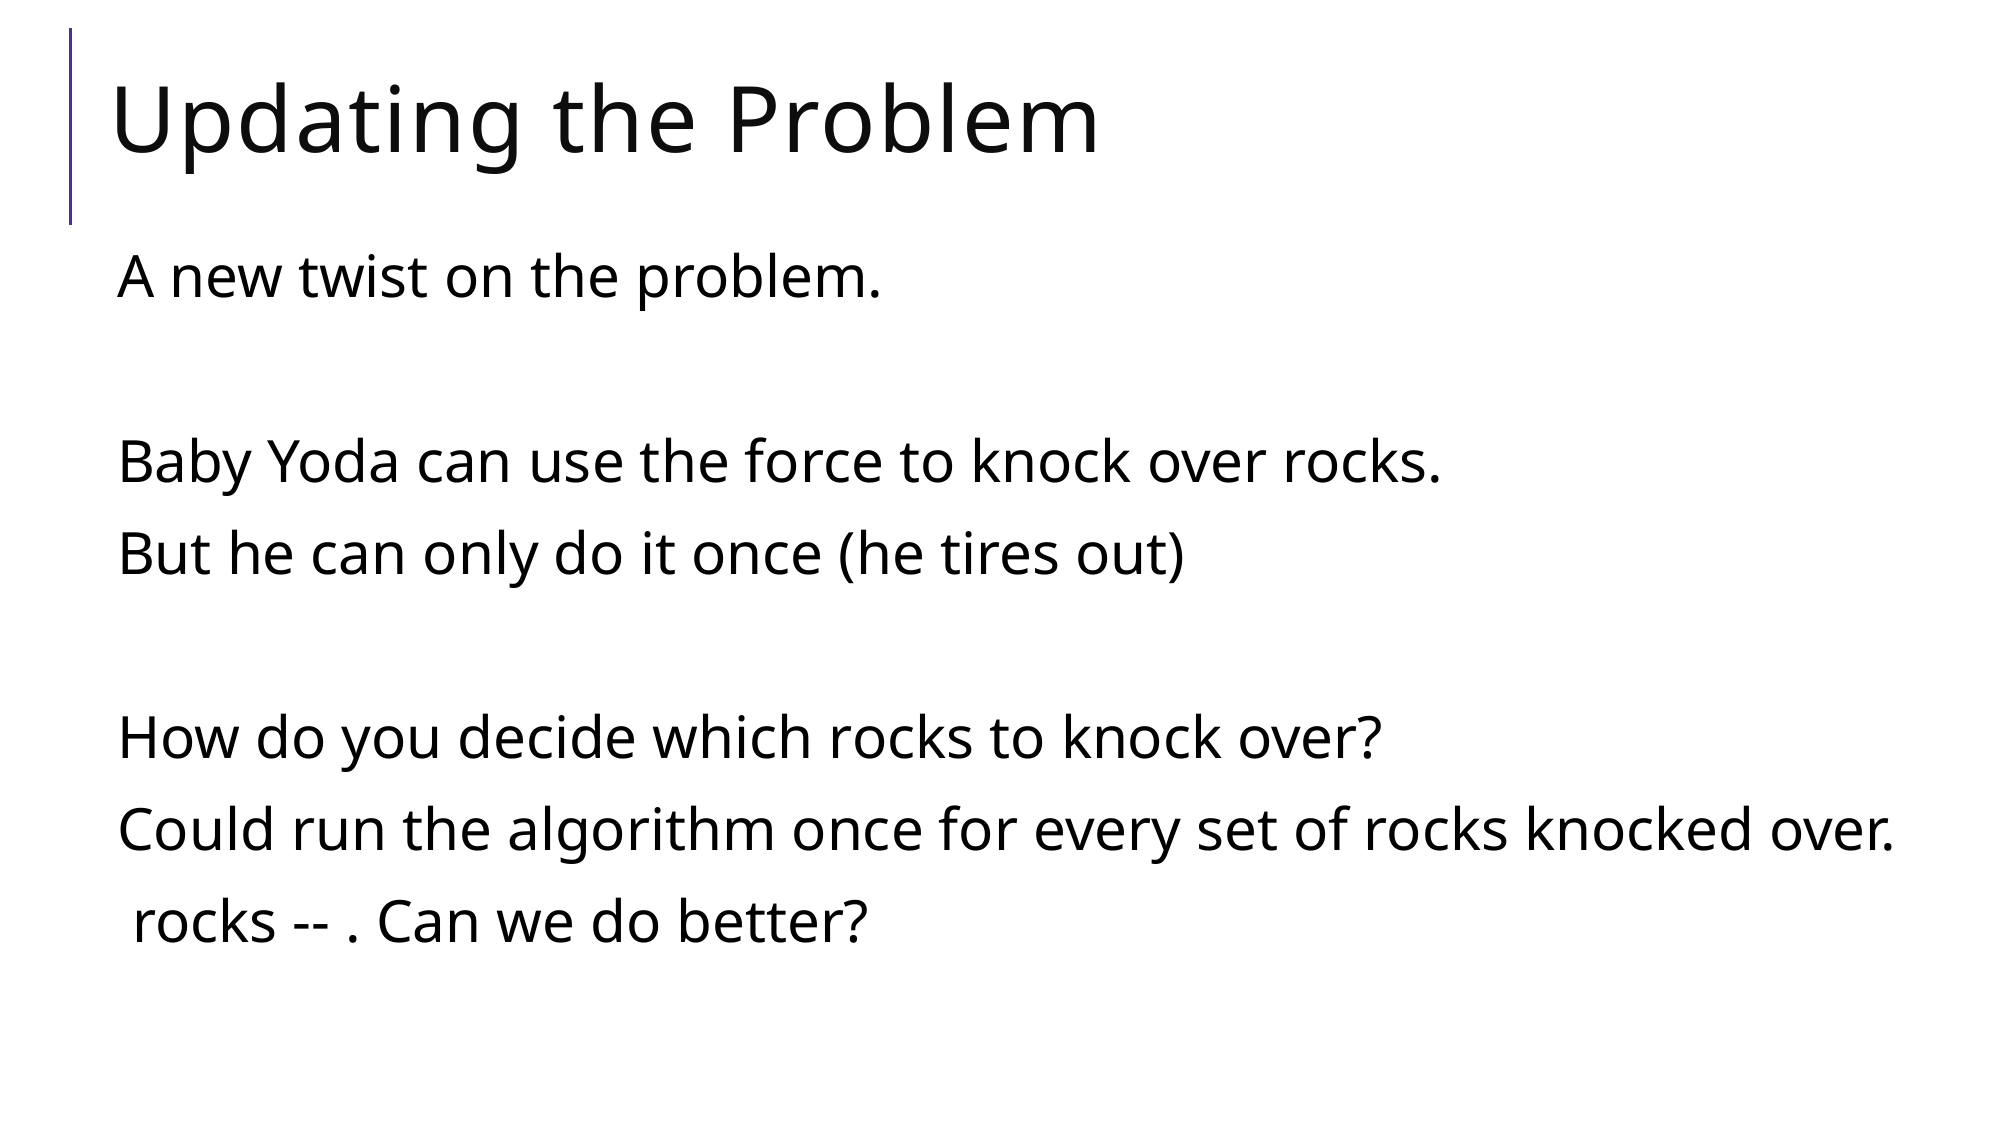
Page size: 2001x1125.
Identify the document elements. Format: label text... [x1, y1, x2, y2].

title Updating the Problem [94, 43, 1930, 210]
